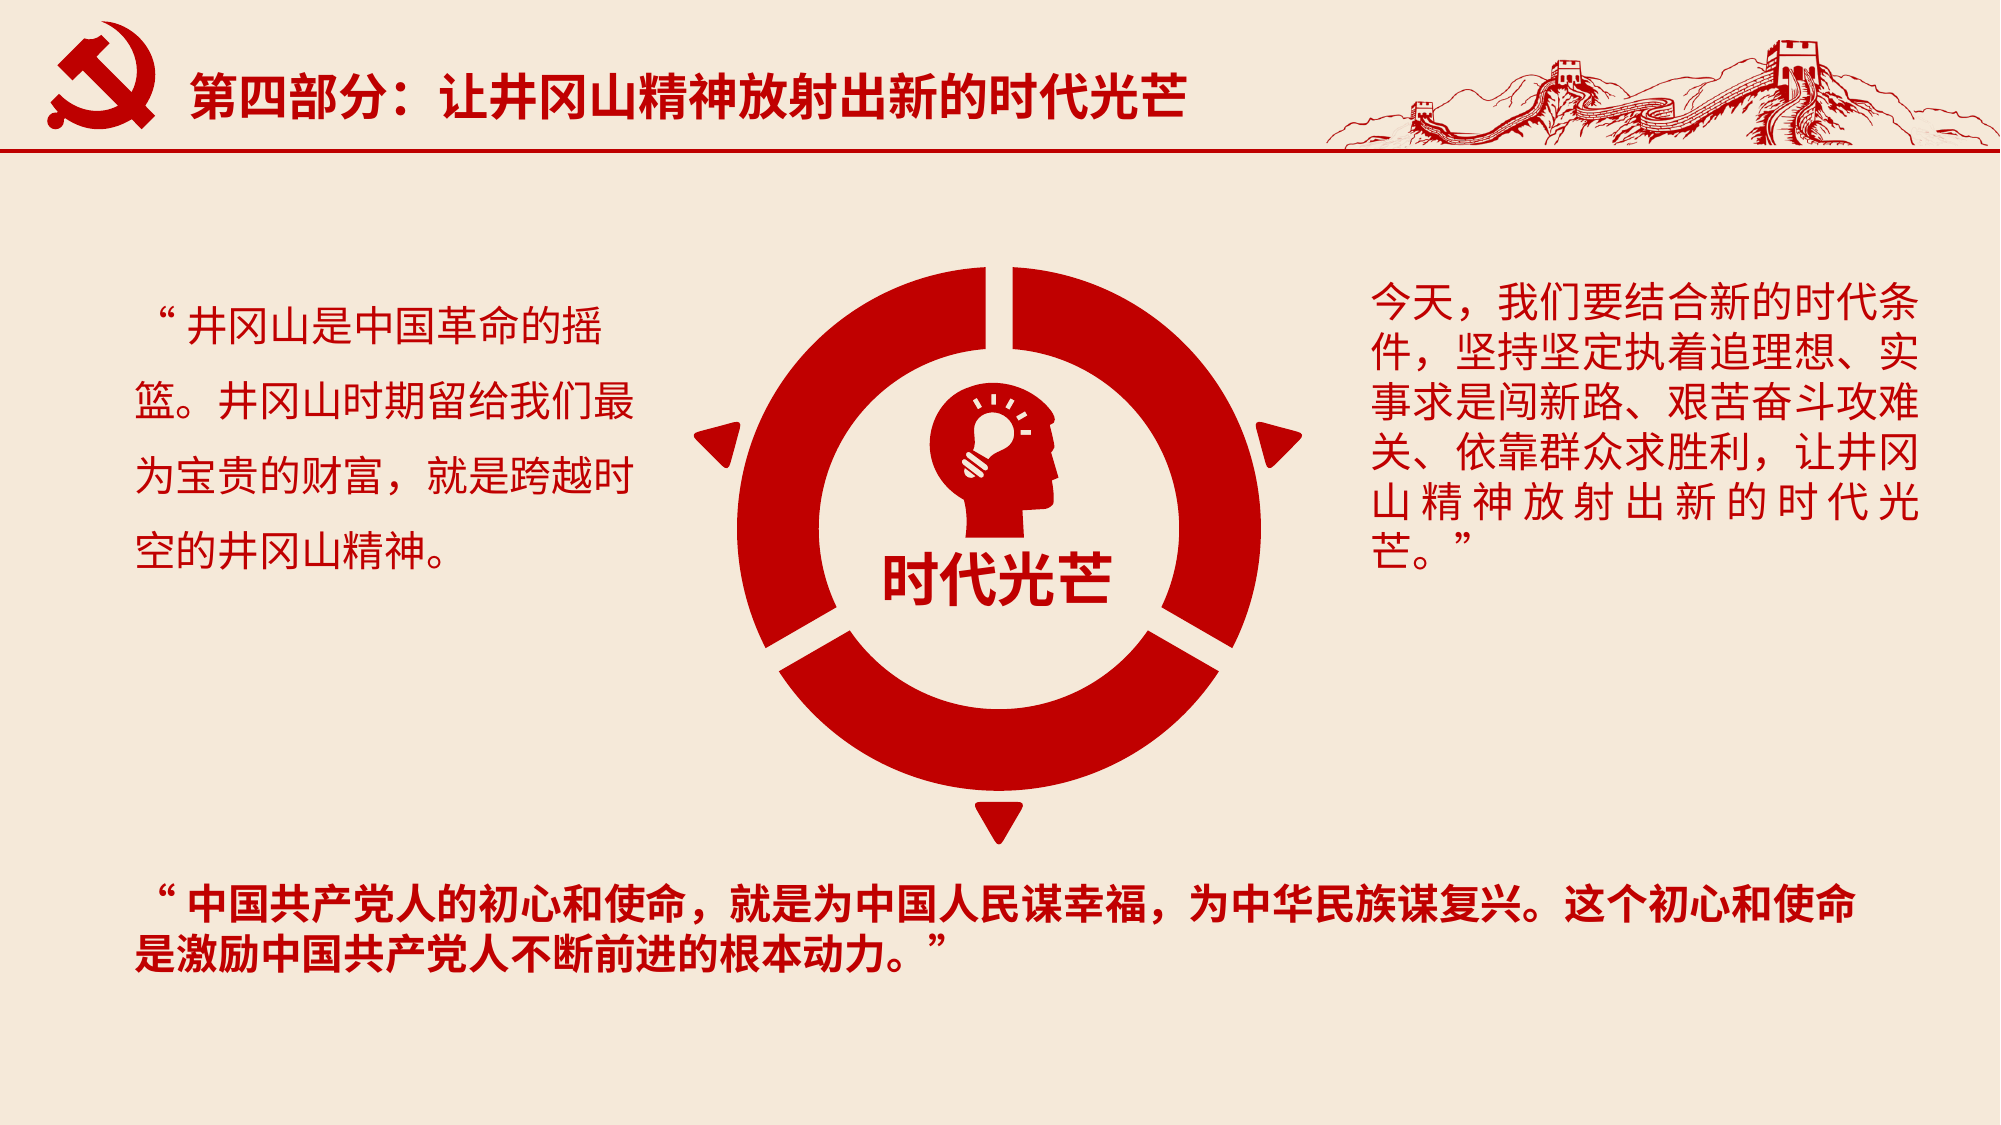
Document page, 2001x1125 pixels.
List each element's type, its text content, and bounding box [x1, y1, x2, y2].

text_box “井冈山是中国革命的摇篮。井冈山时期留给我们最为宝贵的财富，就是跨越时空的井冈山精神。 [119, 267, 659, 582]
text_box [974, 801, 1023, 845]
text_box [737, 267, 986, 649]
text_box “中国共产党人的初心和使命，就是为中国人民谋幸福，为中华民族谋复兴。这个初心和使命是激励中国共产党人不断前进的根本动力。” [120, 870, 1884, 986]
text_box [693, 421, 741, 469]
text_box 今天，我们要结合新的时代条件，坚持坚定执着追理想、实事求是闯新路、艰苦奋斗攻难关、依靠群众求胜利，让井冈山精神放射出新的时代光芒。” [1355, 268, 1936, 584]
text_box 第四部分：让井冈山精神放射出新的时代光芒 [173, 57, 1326, 133]
text_box [1012, 267, 1261, 649]
text_box [778, 630, 1219, 791]
text_box [1255, 421, 1303, 469]
text_box [929, 382, 1059, 538]
picture [1326, 40, 2000, 151]
text_box [47, 21, 156, 130]
text_box 时代光芒 [866, 535, 1132, 620]
